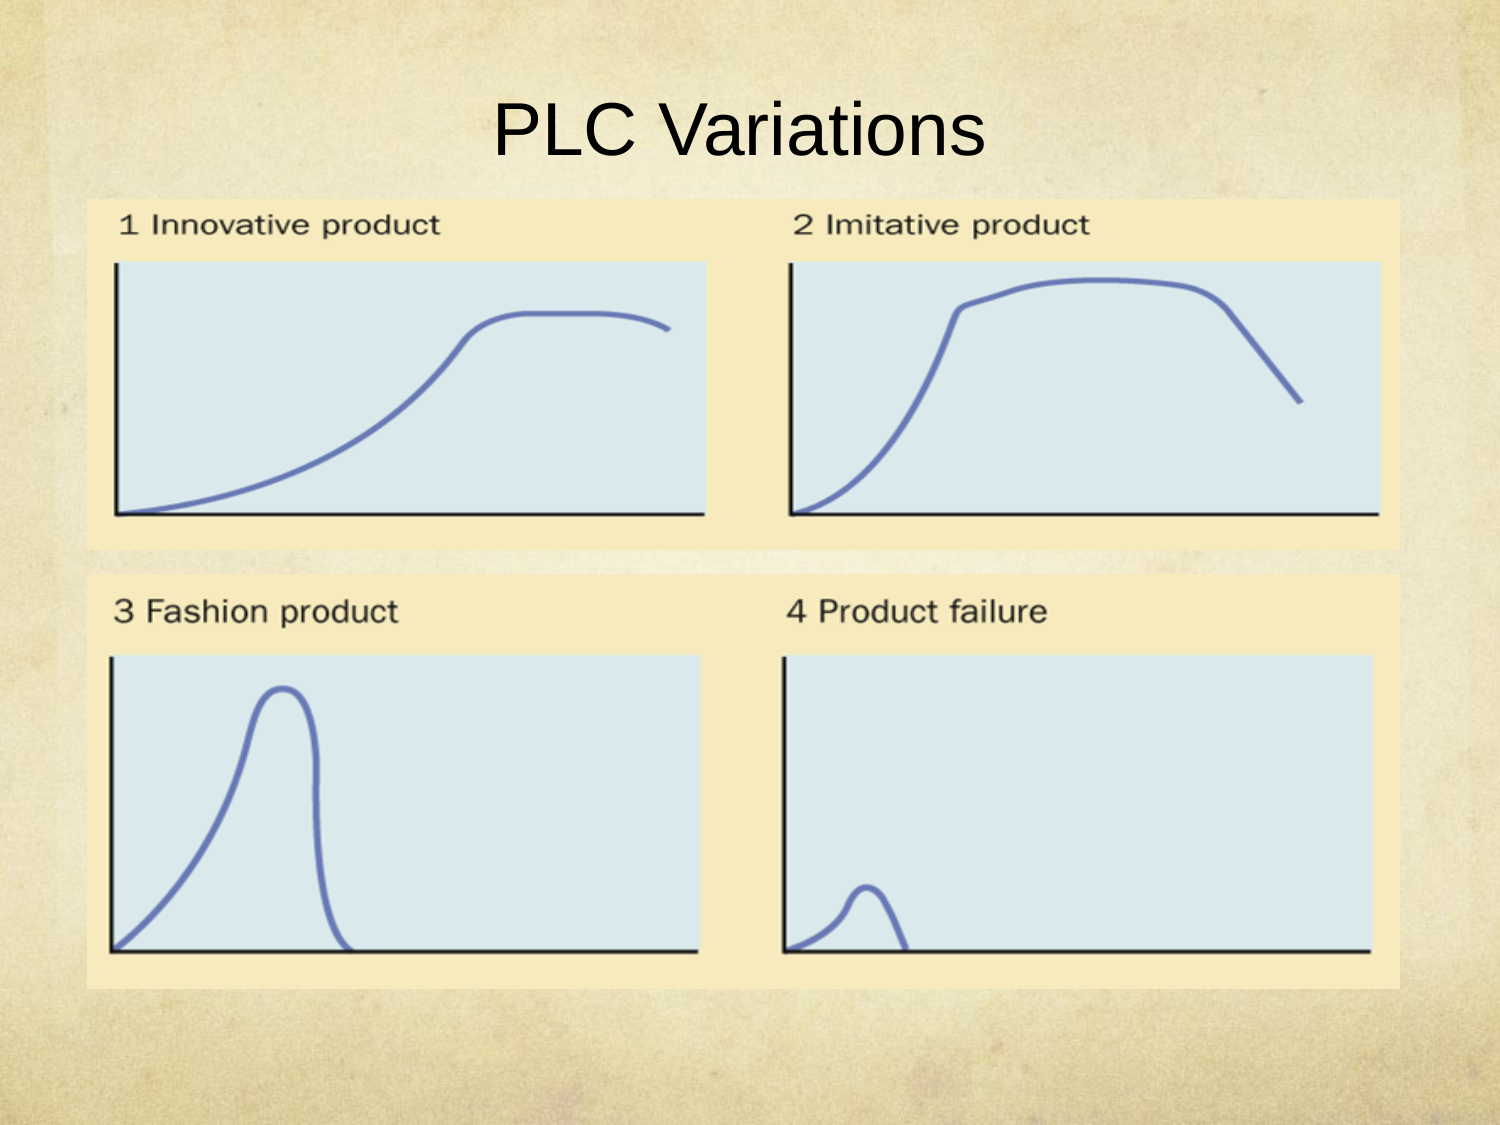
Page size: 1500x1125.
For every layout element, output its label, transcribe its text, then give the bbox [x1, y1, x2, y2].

picture [0, 0, 1500, 1125]
title PLC Variations [75, 62, 1425, 188]
